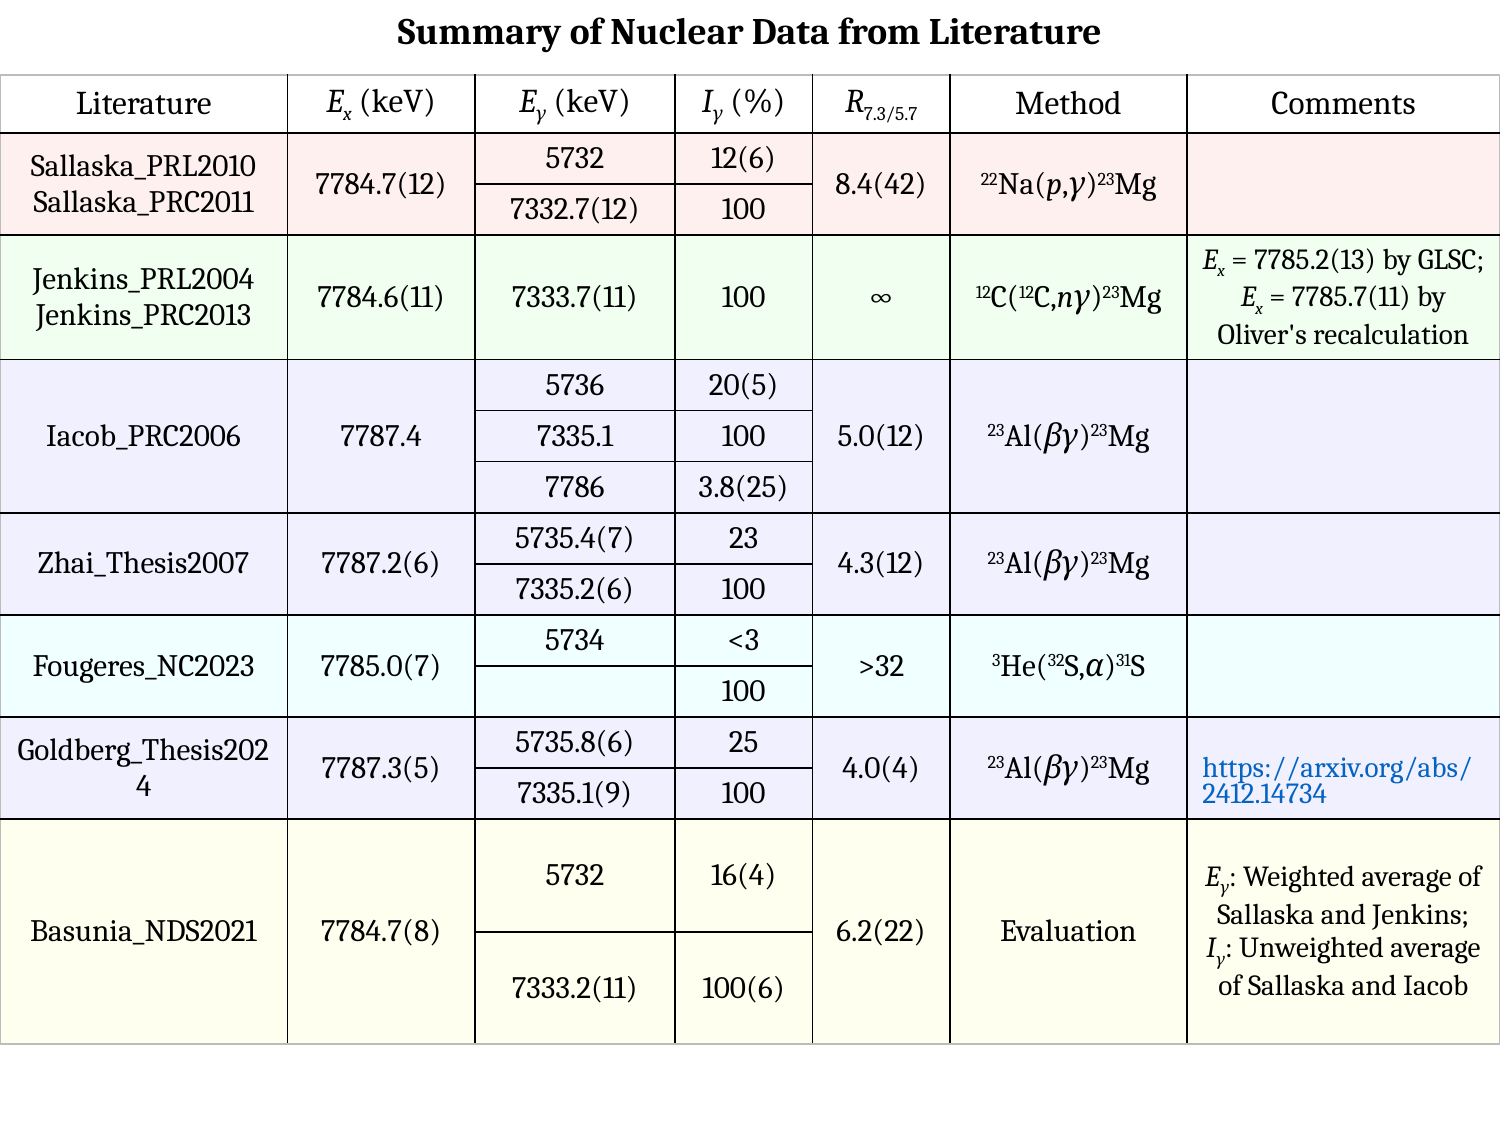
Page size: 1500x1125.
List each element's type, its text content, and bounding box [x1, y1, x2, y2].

text_box Summary of Nuclear Data from Literature [382, 0, 1117, 60]
